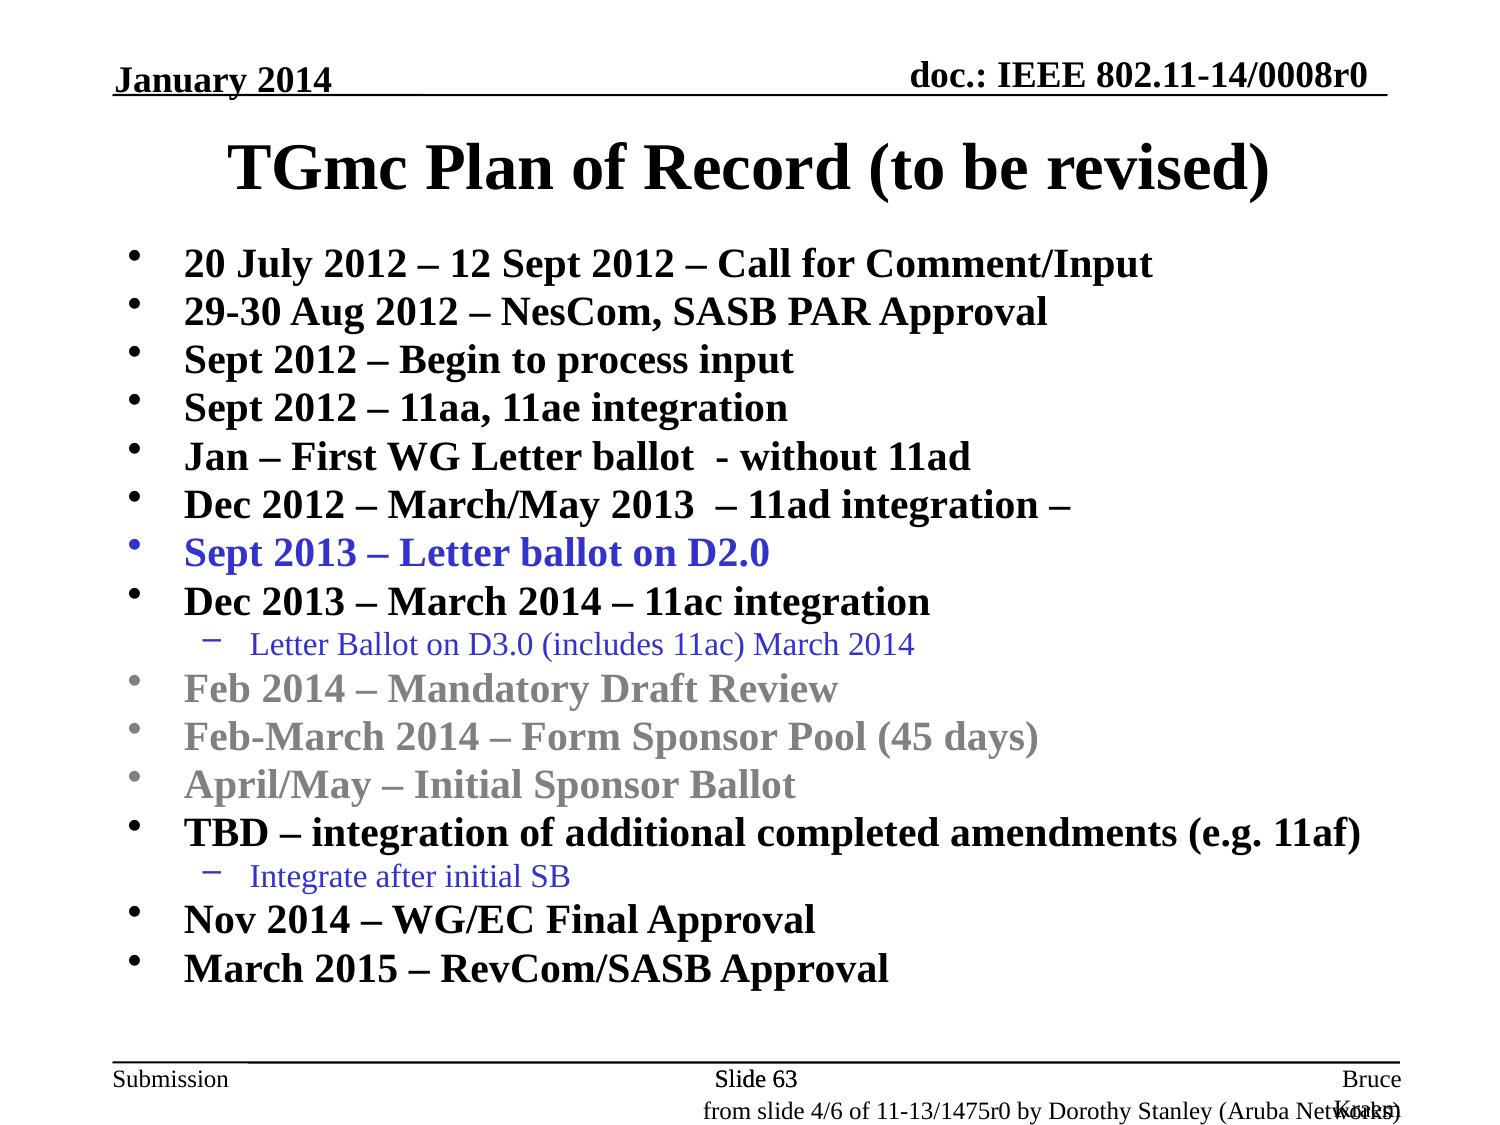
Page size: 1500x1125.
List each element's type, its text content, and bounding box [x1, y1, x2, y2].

list 20 July 2012 – 12 Sept 2012 – Call for Comment/Input 29-30 Aug 2012 – NesCom, SASB PAR Approval Sept 2012 – Begin to process input Sept 2012 – 11aa, 11ae integration Jan – First WG Letter ballot - without 11ad Dec 2012 – March/May 2013 – 11ad integration – Sept 2013 – Letter ballot on D2.0 Dec 2013 – March 2014 – 11ac integration Letter Ballot on D3.0 (includes 11ac) March 2014 Feb 2014 – Mandatory Draft Review Feb-March 2014 – Form Sponsor Pool (45 days) April/May – Initial Sponsor Ballot TBD – integration of additional completed amendments (e.g. 11af) Integrate after initial SB Nov 2014 – WG/EC Final Approval March 2015 – RevCom/SASB Approval [112, 237, 1388, 1038]
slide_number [114, 54, 374, 100]
title TGmc Plan of Record (to be revised) [112, 75, 1388, 237]
text_box Slide 63 [675, 1062, 838, 1087]
text_box from slide 4/6 of 11-13/1475r0 by Dorothy Stanley (Aruba Networks) [343, 1087, 1417, 1125]
footer Bruce Kraemer, Marvell [1325, 1062, 1402, 1087]
